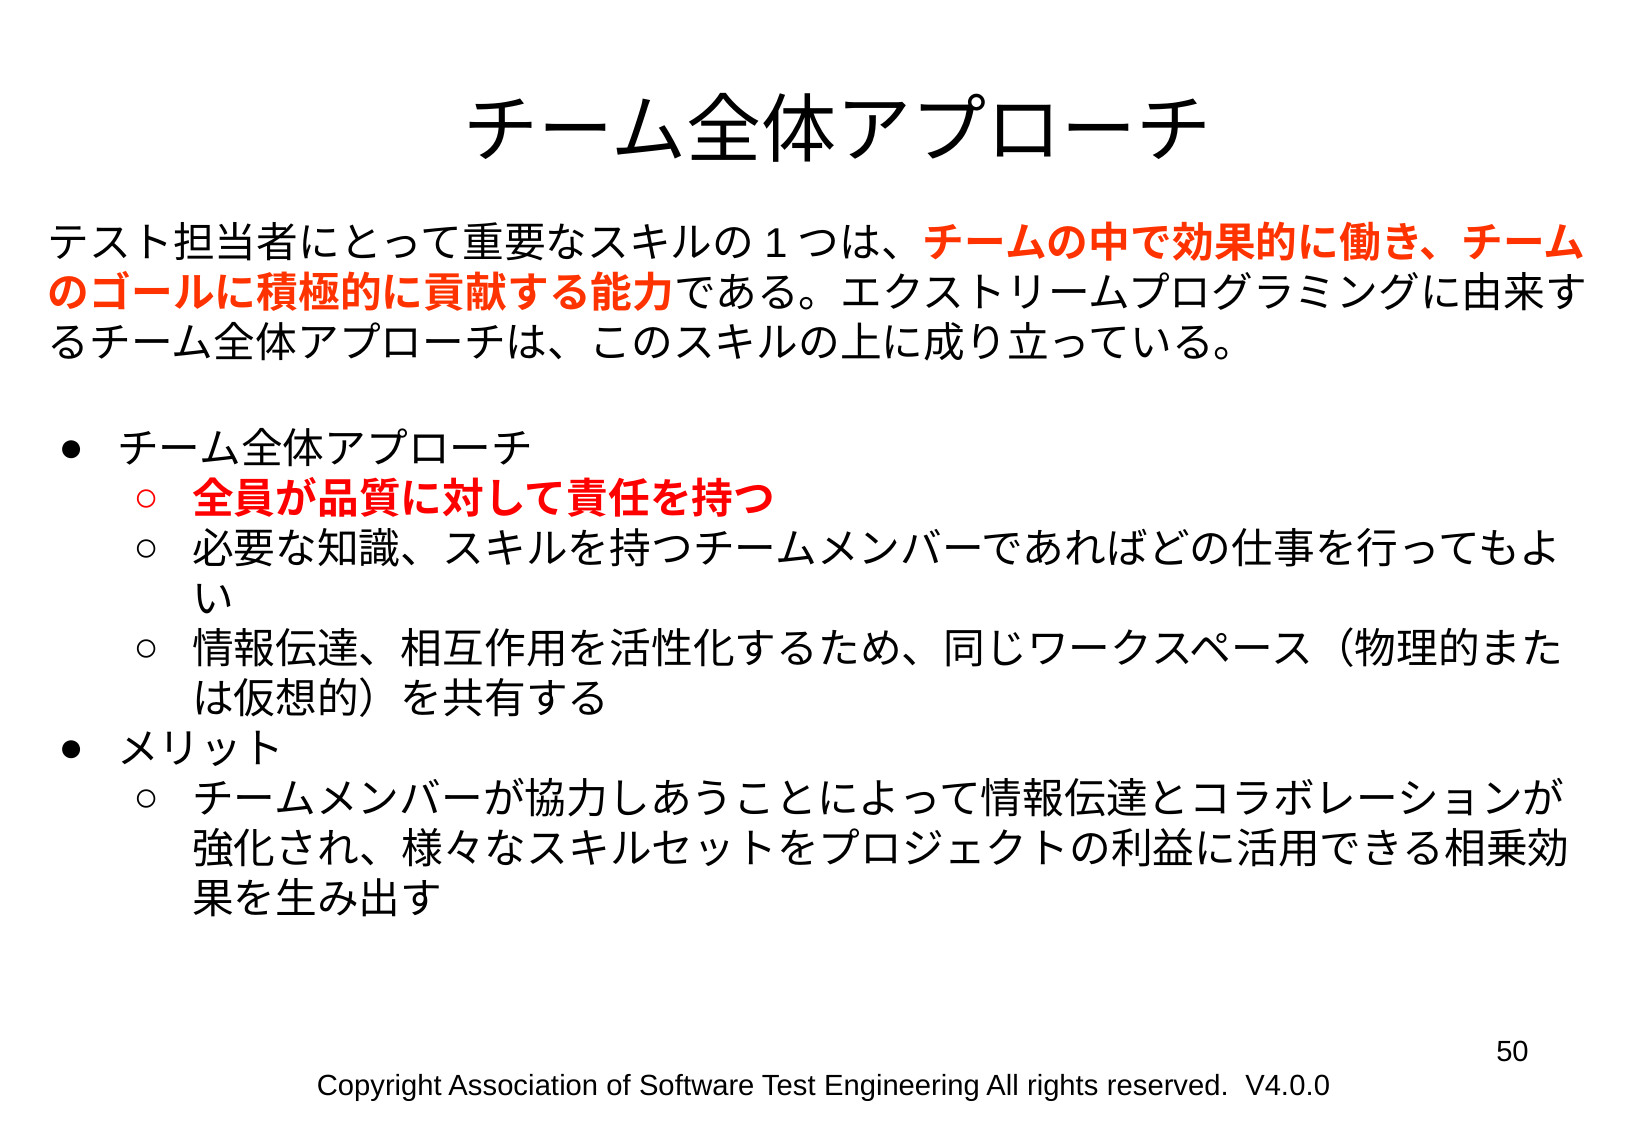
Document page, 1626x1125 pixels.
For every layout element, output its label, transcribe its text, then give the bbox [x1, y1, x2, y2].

slide_number ‹#› [1164, 1024, 1544, 1103]
title チーム全体アプローチ [137, 87, 1538, 167]
list チーム全体アプローチ 全員が品質に対して責任を持つ 必要な知識、スキルを持つチームメンバーであればどの仕事を行ってもよい 情報伝達、相互作用を活性化するため、同じワークスペース（物理的または仮想的）を共有する メリット チームメンバーが協力しあうことによって情報伝達とコラボレーションが強化され、様々なスキルセットをプロジェクトの利益に活用できる相乗効果を生み出す [26, 414, 1598, 1059]
footer Copyright Association of Software Test Engineering All rights reserved. V4.0.0 [233, 1058, 1164, 1103]
list テスト担当者にとって重要なスキルの1つは、チームの中で効果的に働き、チームのゴールに積極的に貢献する能力である。エクストリームプログラミングに由来するチーム全体アプローチは、このスキルの上に成り立っている。 [32, 208, 1604, 391]
